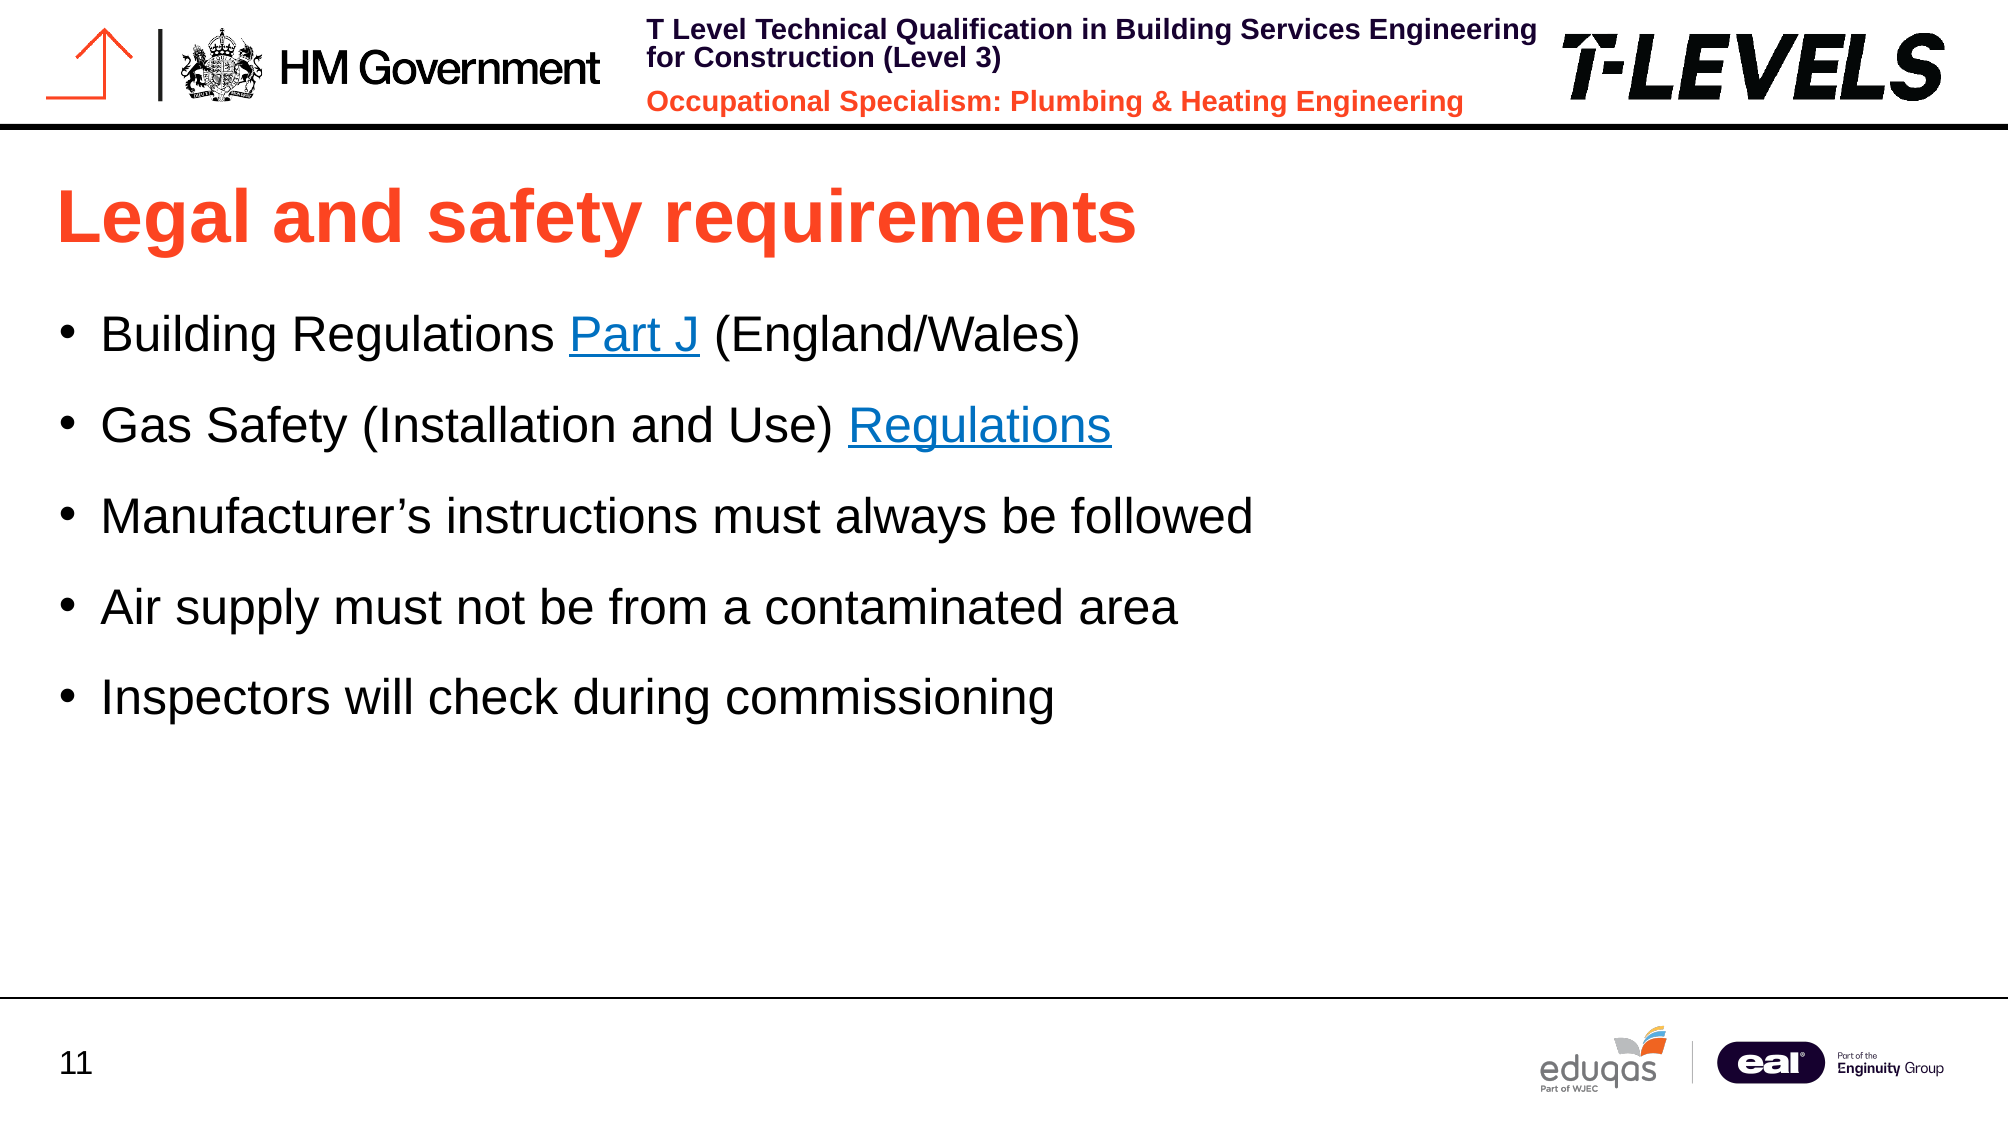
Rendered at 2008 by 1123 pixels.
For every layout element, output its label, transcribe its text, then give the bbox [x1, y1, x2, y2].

picture [1543, 25, 1964, 108]
title Legal and safety requirements [41, 111, 1949, 314]
picture [41, 27, 139, 100]
list Building Regulations Part J (England/Wales) Gas Safety (Installation and Use) Regulations Manufacturer’s instructions must always be followed Air supply must not be from a contaminated area Inspectors will check during commissioning [59, 295, 1949, 975]
picture [158, 28, 600, 102]
picture [1535, 1021, 1949, 1097]
